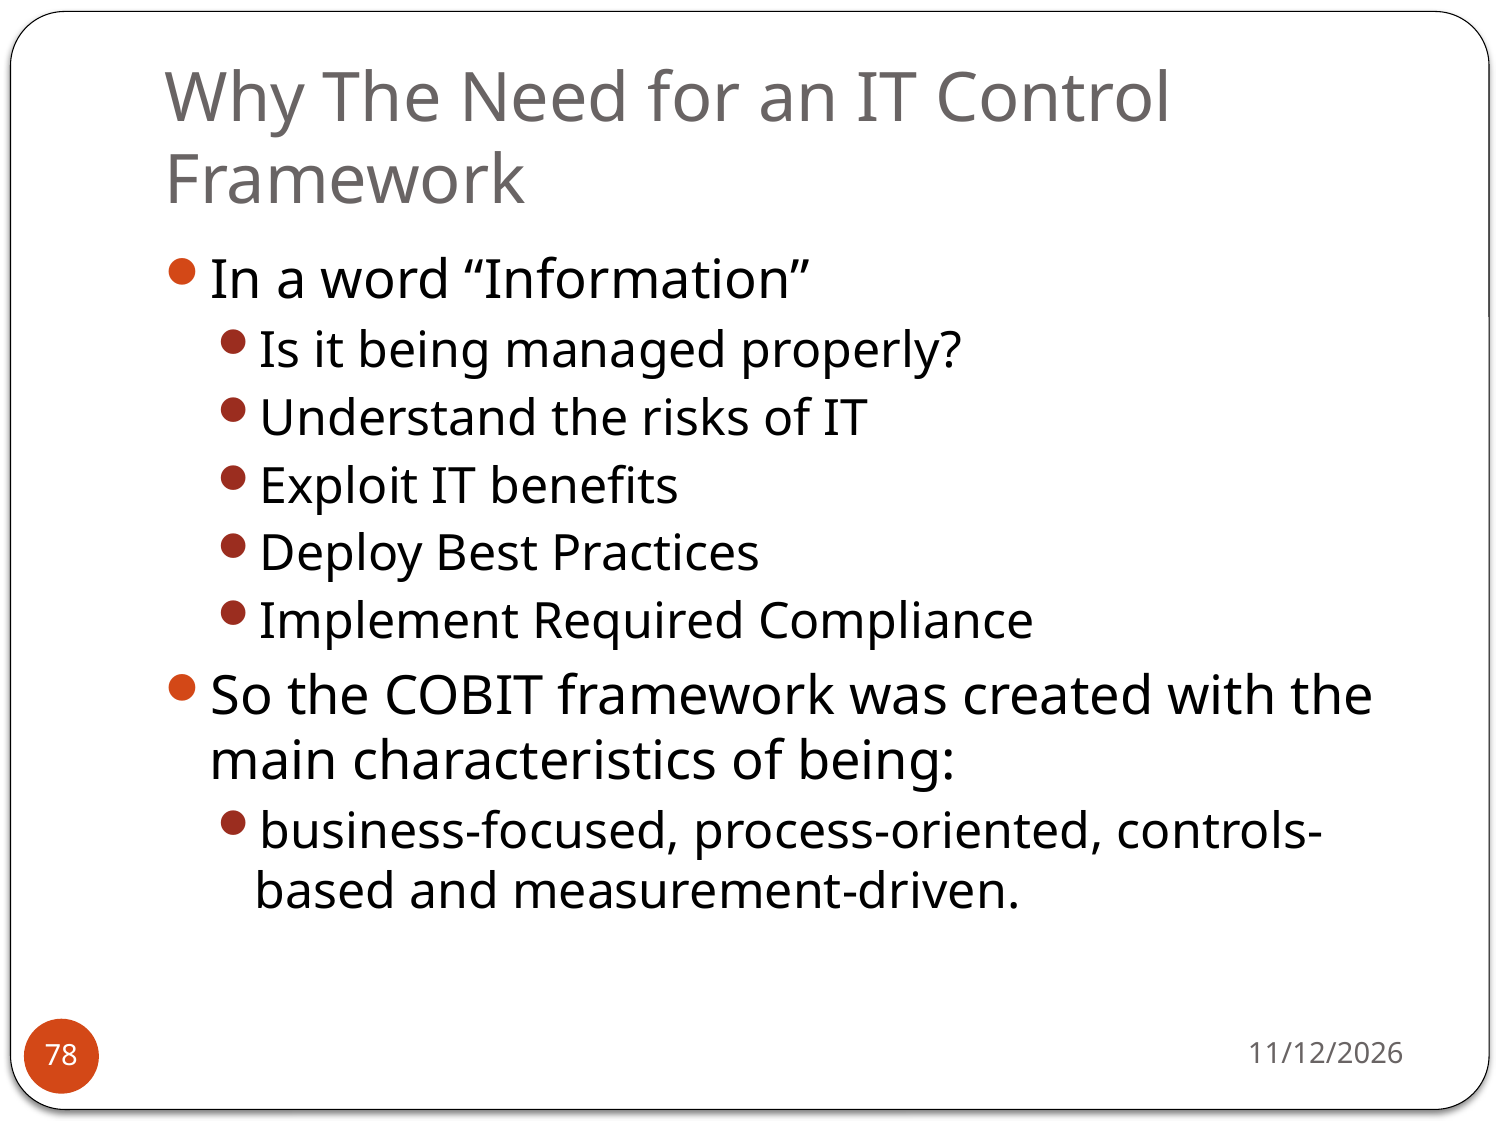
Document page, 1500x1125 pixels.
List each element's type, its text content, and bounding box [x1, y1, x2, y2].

title Why The Need for an IT Control Framework [150, 45, 1425, 233]
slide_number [1012, 1015, 1419, 1094]
slide_number 78 [23, 1018, 99, 1094]
list In a word “Information” Is it being managed properly? Understand the risks of IT Exploit IT benefits Deploy Best Practices Implement Required Compliance So the COBIT framework was created with the main characteristics of being: business-focused, process-oriented, controls-based and measurement-driven. [150, 237, 1425, 988]
